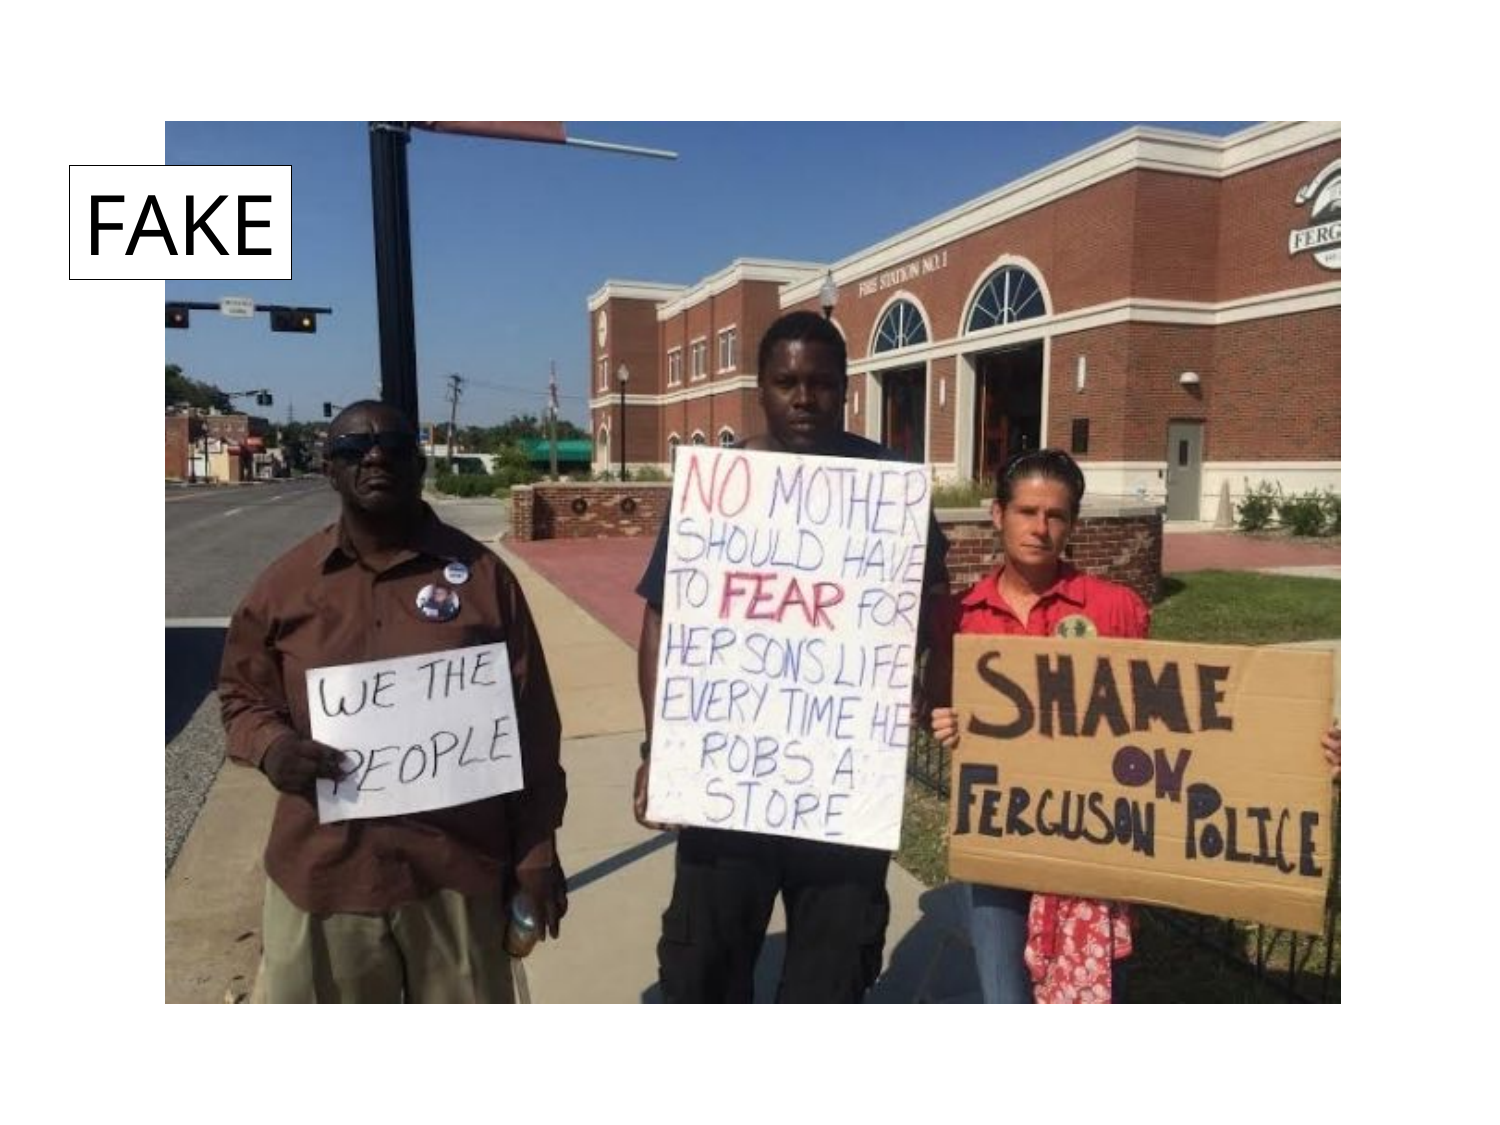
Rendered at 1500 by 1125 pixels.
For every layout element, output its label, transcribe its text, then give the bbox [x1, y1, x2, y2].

text_box FAKE [69, 165, 160, 280]
picture [165, 121, 1342, 1004]
